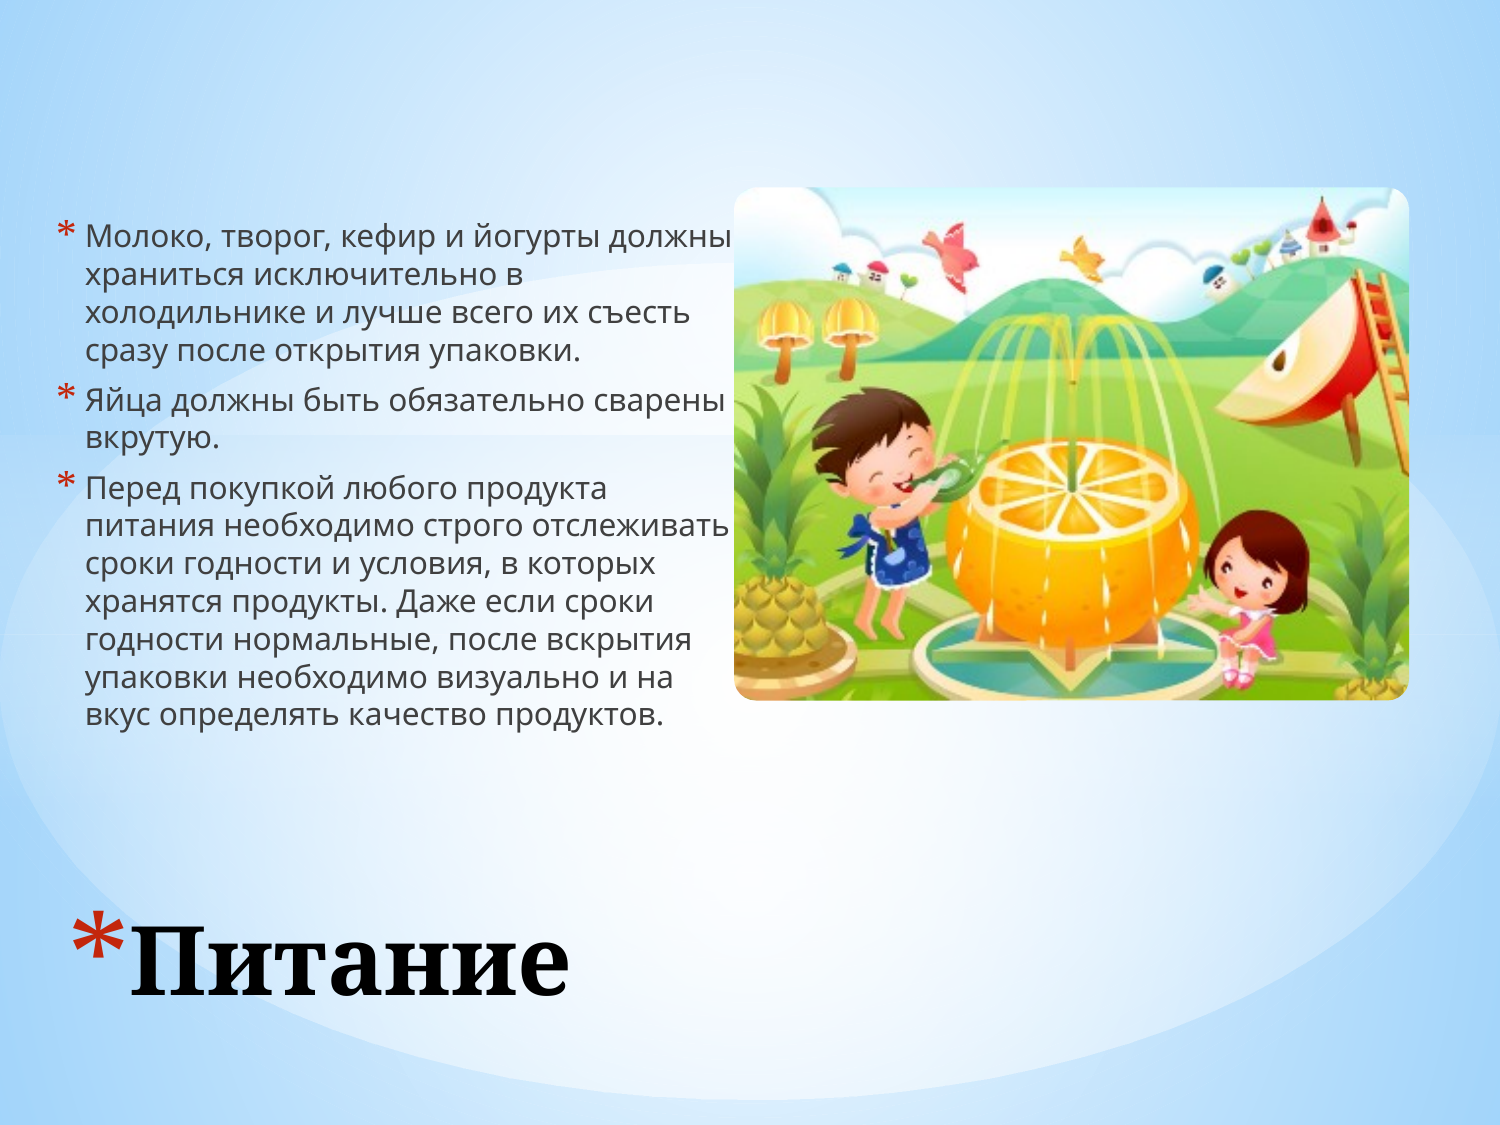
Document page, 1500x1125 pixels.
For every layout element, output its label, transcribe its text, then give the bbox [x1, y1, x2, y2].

list Молоко, творог, кефир и йогурты должны храниться исключительно в холодильнике и лучше всего их съесть сразу после открытия упаковки. Яйца должны быть обязательно сварены вкрутую. Перед покупкой любого продукта питания необходимо строго отслеживать сроки годности и условия, в которых хранятся продукты. Даже если сроки годности нормальные, после вскрытия упаковки необходимо визуально и на вкус определять качество продуктов. [41, 165, 750, 740]
picture [733, 187, 1410, 701]
title Питание [53, 834, 1101, 1022]
